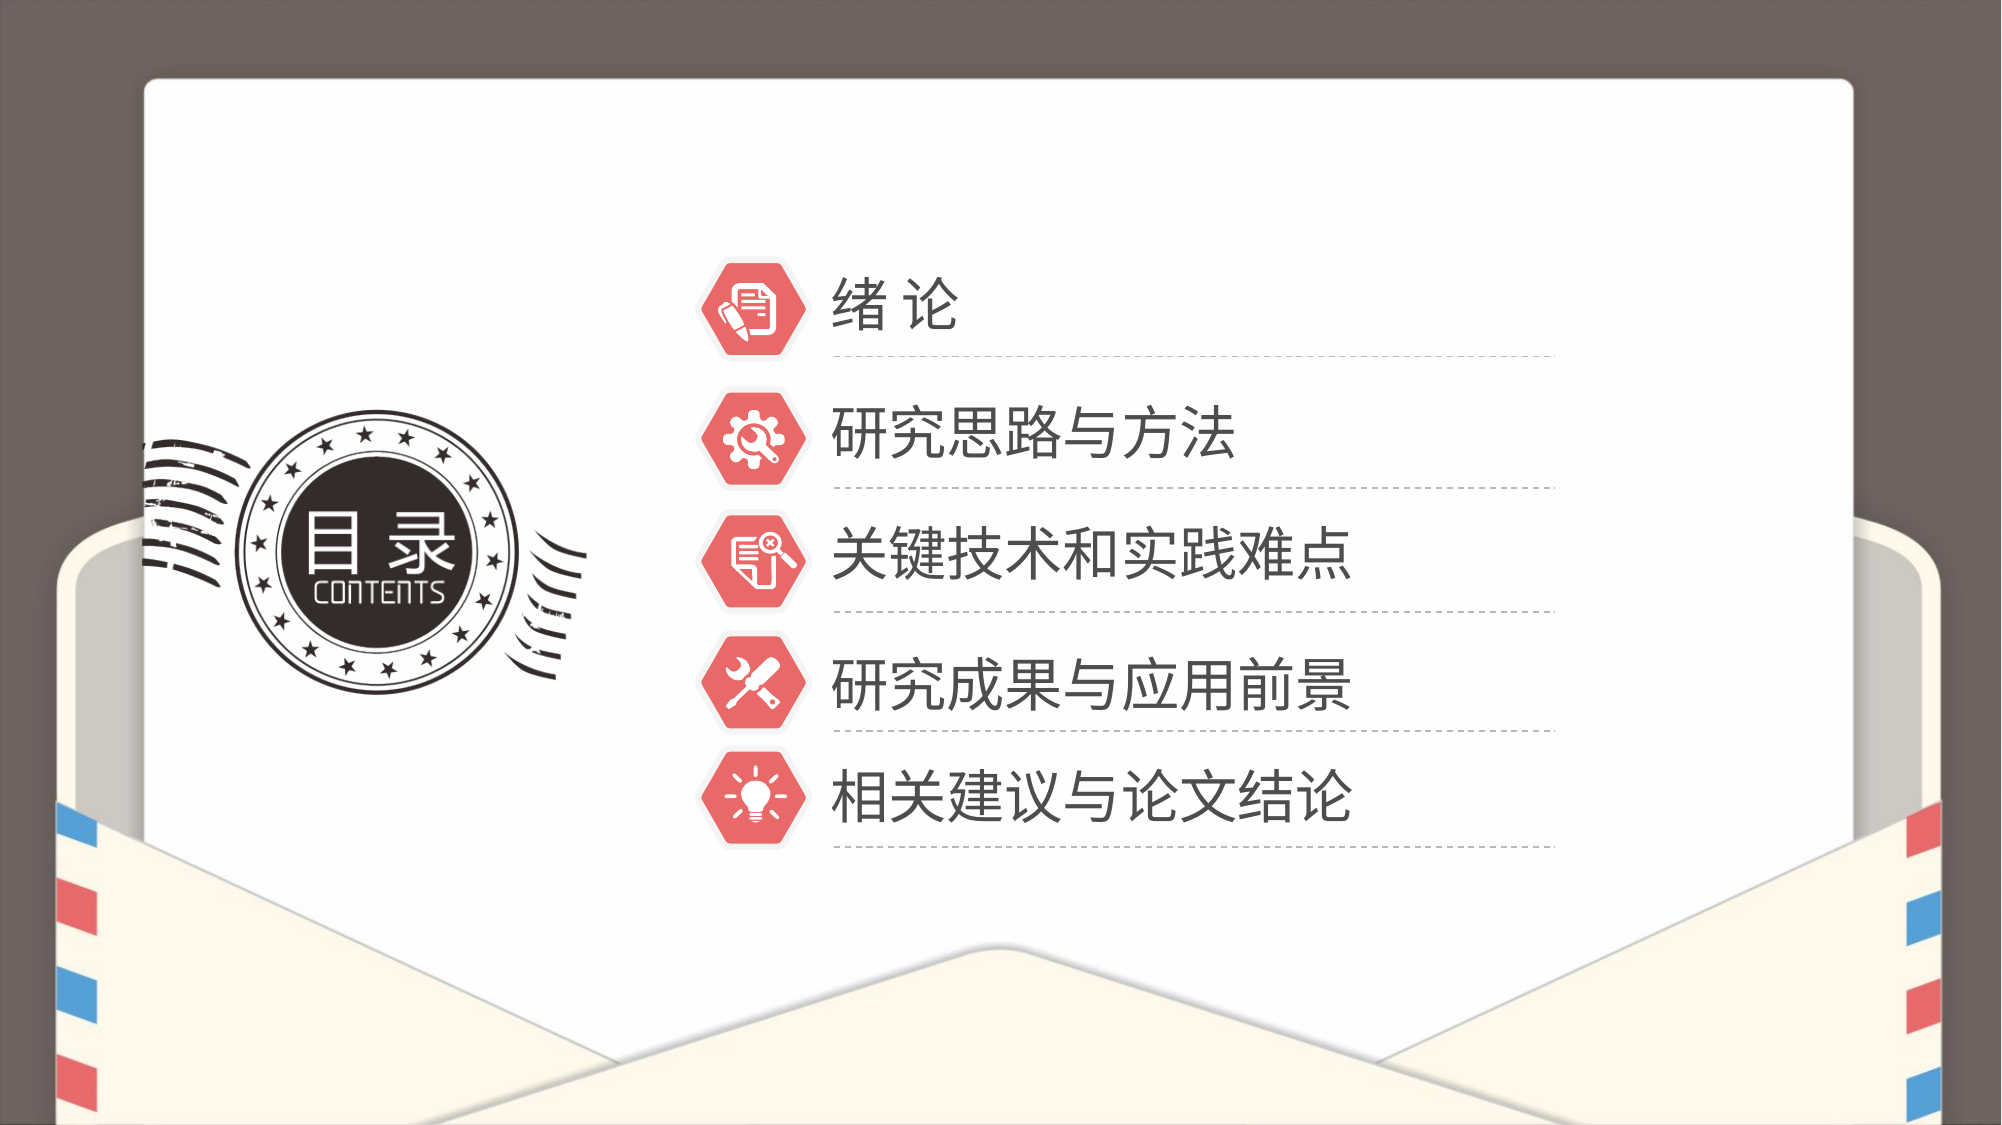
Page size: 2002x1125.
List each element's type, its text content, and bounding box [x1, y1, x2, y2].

text_box 绪 论 [815, 260, 1654, 346]
text_box [768, 774, 779, 784]
text_box [718, 302, 749, 342]
text_box [698, 512, 810, 611]
text_box [741, 780, 771, 816]
text_box [698, 259, 810, 359]
text_box [723, 410, 785, 470]
text_box [698, 389, 810, 488]
text_box 研究思路与方法 [815, 388, 1654, 474]
text_box [725, 657, 781, 710]
text_box [753, 765, 758, 778]
text_box 关键技术和实践难点 [815, 509, 1654, 595]
text_box [738, 531, 798, 569]
text_box [731, 283, 777, 336]
text_box [774, 794, 788, 799]
text_box 研究成果与应用前景 [815, 641, 1654, 726]
text_box [698, 633, 810, 732]
text_box [732, 809, 743, 819]
text_box [749, 817, 763, 823]
text_box [724, 794, 737, 799]
text_box [731, 536, 776, 590]
picture [0, 0, 2002, 1125]
text_box [769, 809, 780, 820]
text_box [698, 748, 810, 847]
text_box 相关建议与论文结论 [815, 752, 1654, 838]
text_box [732, 773, 742, 783]
